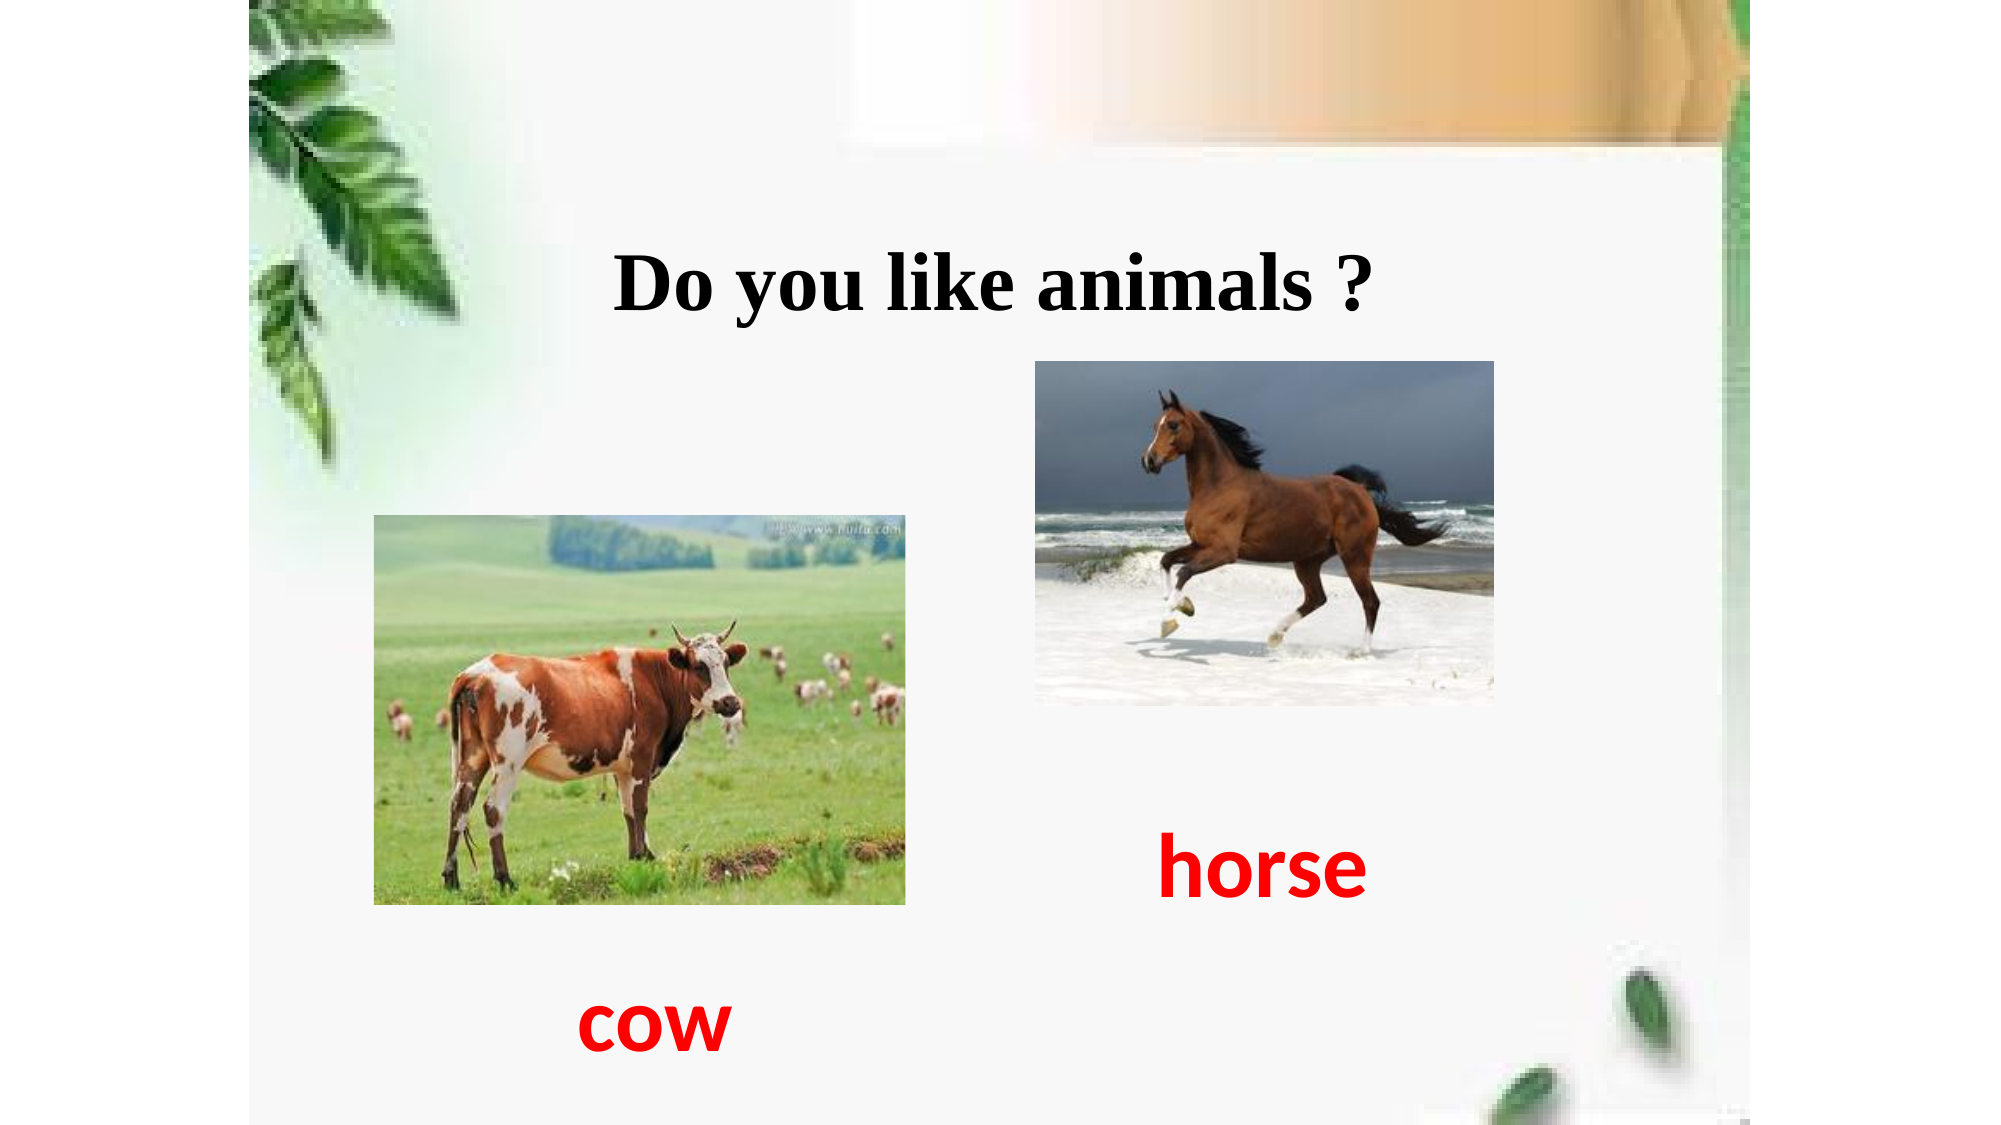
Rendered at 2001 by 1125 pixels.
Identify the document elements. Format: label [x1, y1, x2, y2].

picture [249, 0, 1750, 1125]
